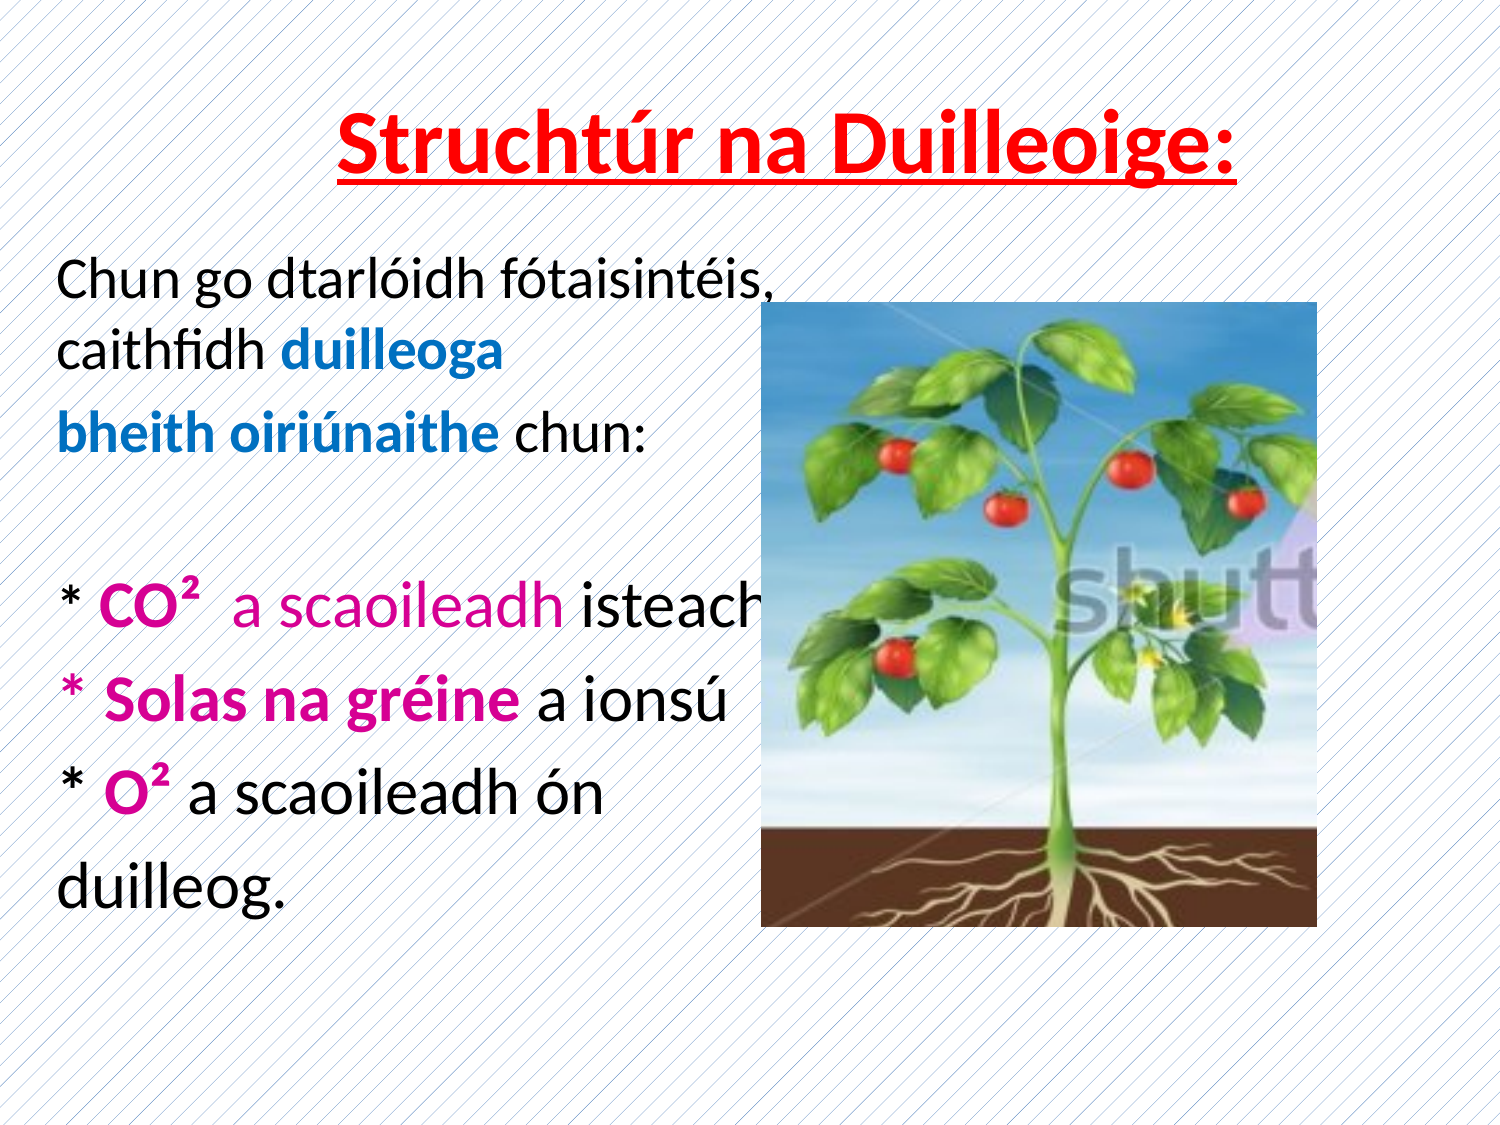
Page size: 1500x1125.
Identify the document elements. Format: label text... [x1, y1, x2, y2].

footer [512, 1042, 988, 1103]
title Struchtúr na Duilleoige: [112, 42, 1463, 231]
list Chun go dtarlóidh fótaisintéis, caithfidh duilleoga bheith oiriúnaithe chun: * CO² a scaoileadh isteach. * Solas na gréine a ionsú * O² a scaoileadh ón duilleog. [41, 231, 821, 1036]
picture [752, 302, 1318, 928]
